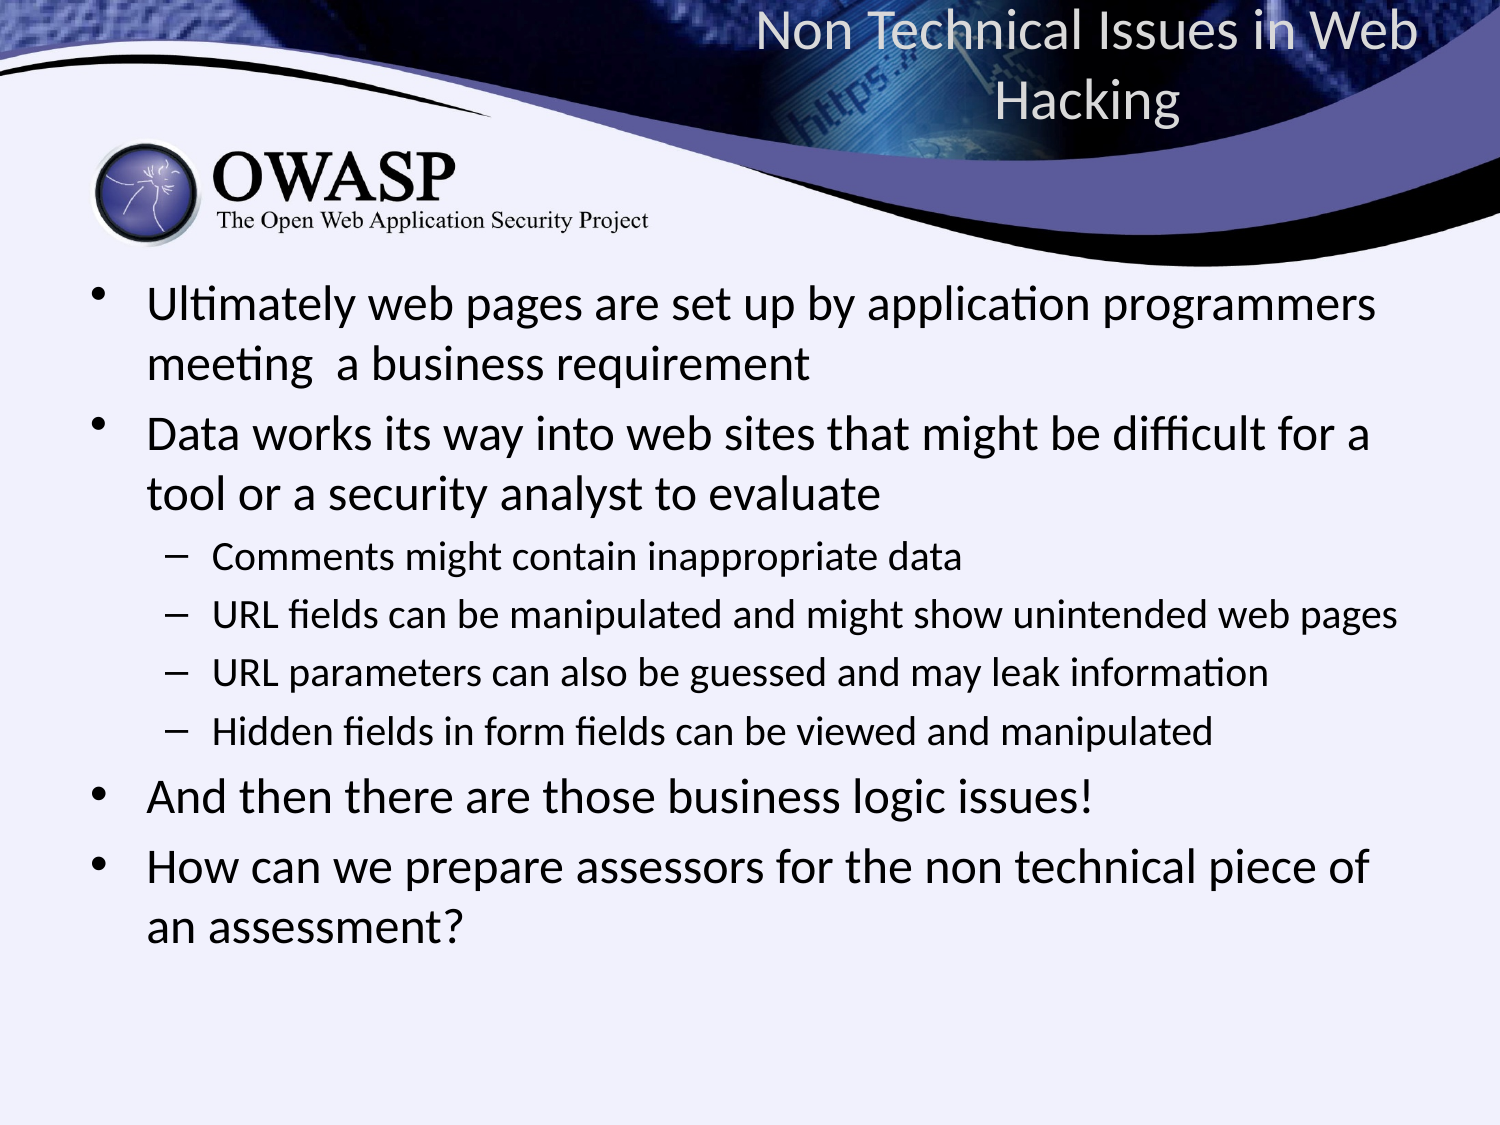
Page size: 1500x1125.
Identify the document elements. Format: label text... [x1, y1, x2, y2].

title Non Technical Issues in Web Hacking [699, 37, 1475, 155]
list Ultimately web pages are set up by application programmers meeting a business requirement Data works its way into web sites that might be difficult for a tool or a security analyst to evaluate Comments might contain inappropriate data URL fields can be manipulated and might show unintended web pages URL parameters can also be guessed and may leak information Hidden fields in form fields can be viewed and manipulated And then there are those business logic issues! How can we prepare assessors for the non technical piece of an assessment? [75, 262, 1425, 1005]
picture [0, 0, 1500, 1125]
